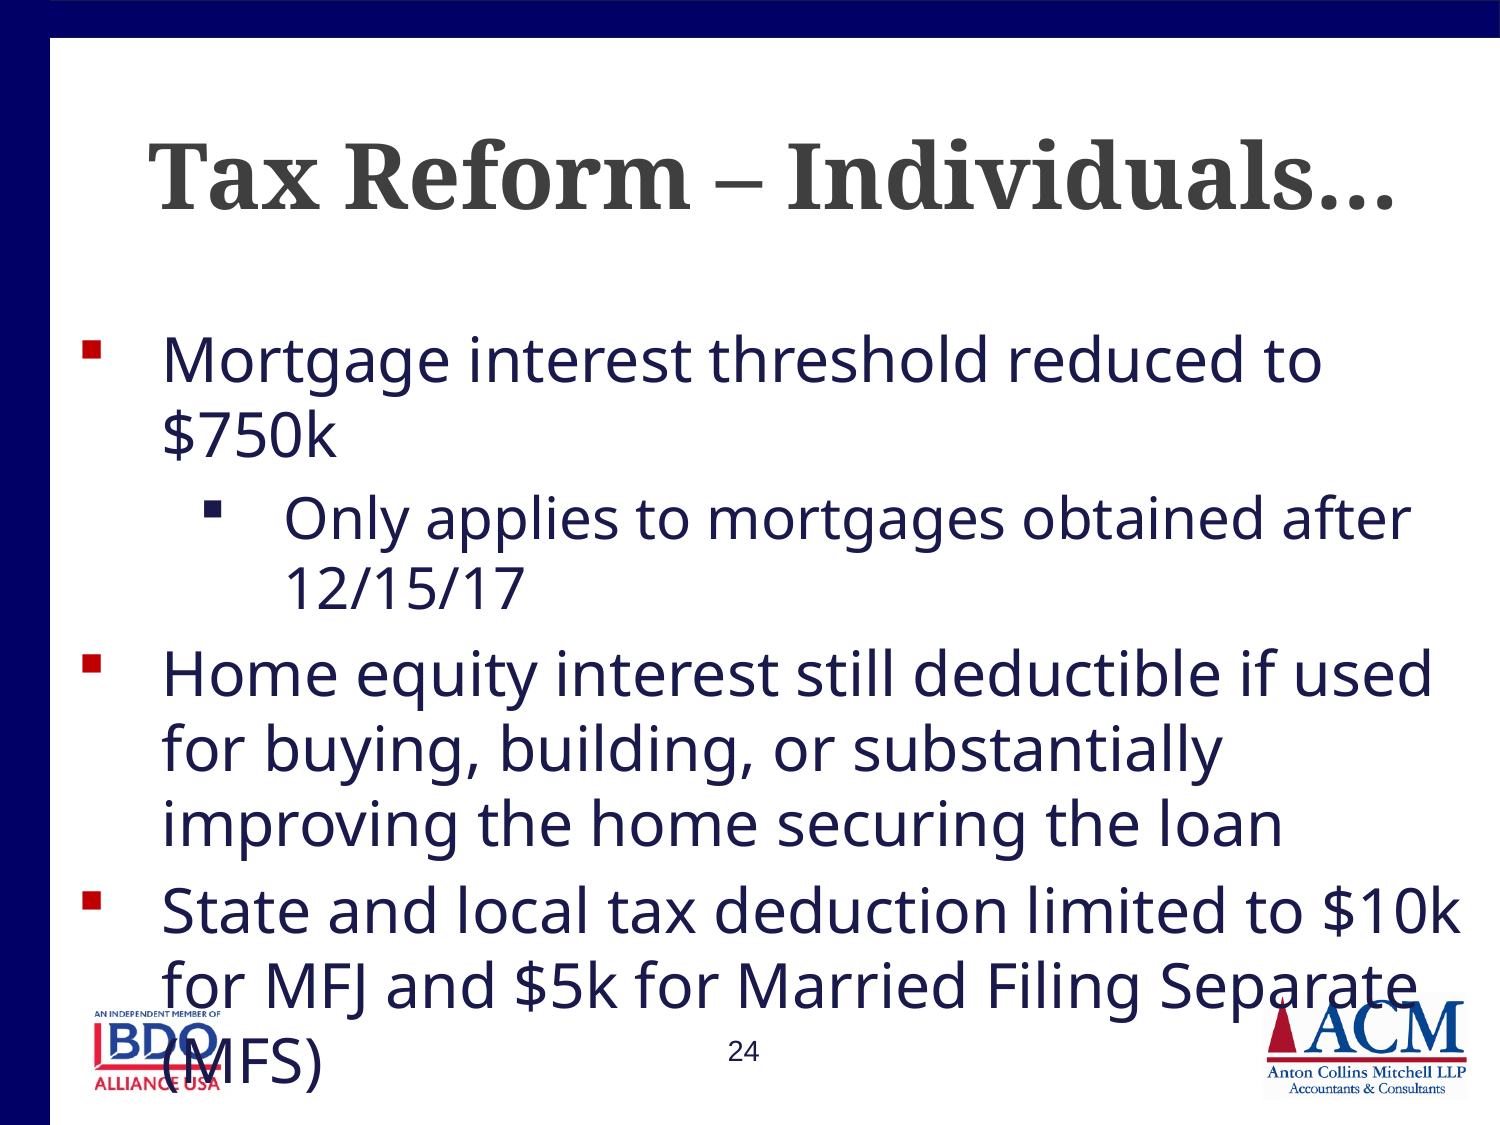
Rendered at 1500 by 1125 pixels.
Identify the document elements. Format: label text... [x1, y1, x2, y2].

picture [75, 993, 238, 1108]
picture [1262, 993, 1468, 1100]
title Tax Reform – Individuals… [49, 87, 1500, 258]
slide_number 24 [687, 1024, 776, 1101]
list Mortgage interest threshold reduced to $750k Only applies to mortgages obtained after 12/15/17 Home equity interest still deductible if used for buying, building, or substantially improving the home securing the loan State and local tax deduction limited to $10k for MFJ and $5k for Married Filing Separate (MFS) [62, 312, 1488, 993]
